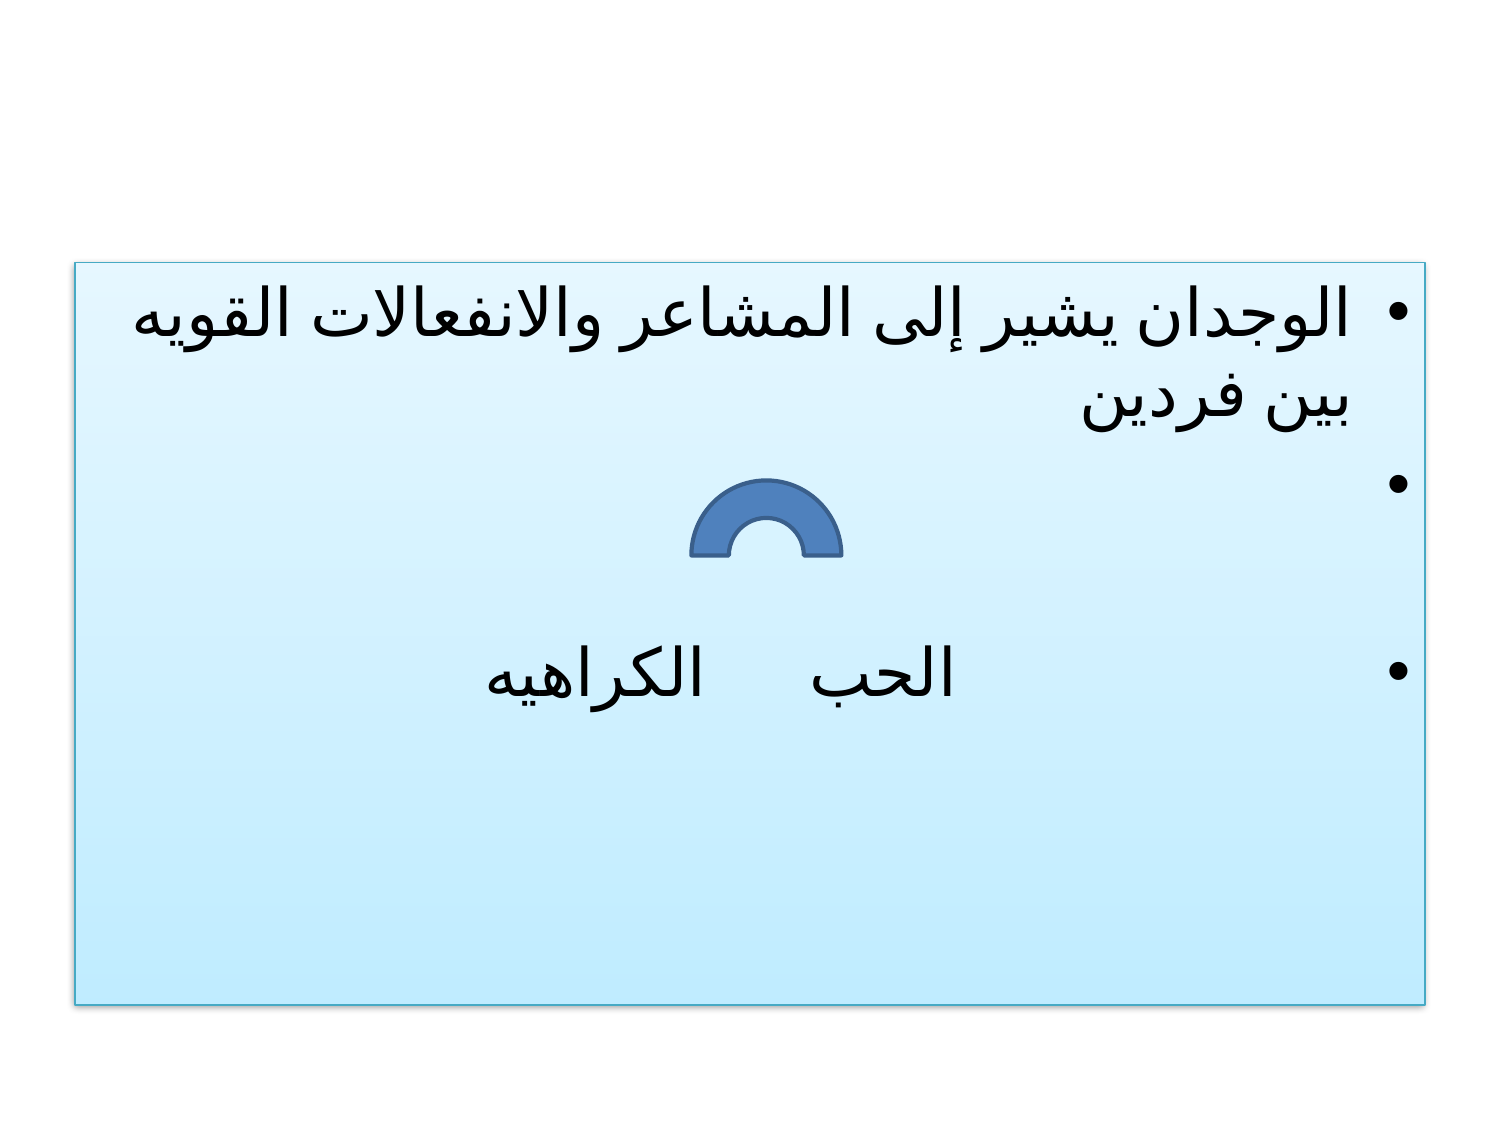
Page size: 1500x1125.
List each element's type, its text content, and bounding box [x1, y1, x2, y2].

text_box [689, 478, 844, 558]
list الوجدان يشير إلى المشاعر والانفعالات القويه بين فردين الحب الكراهيه [74, 262, 1426, 1006]
